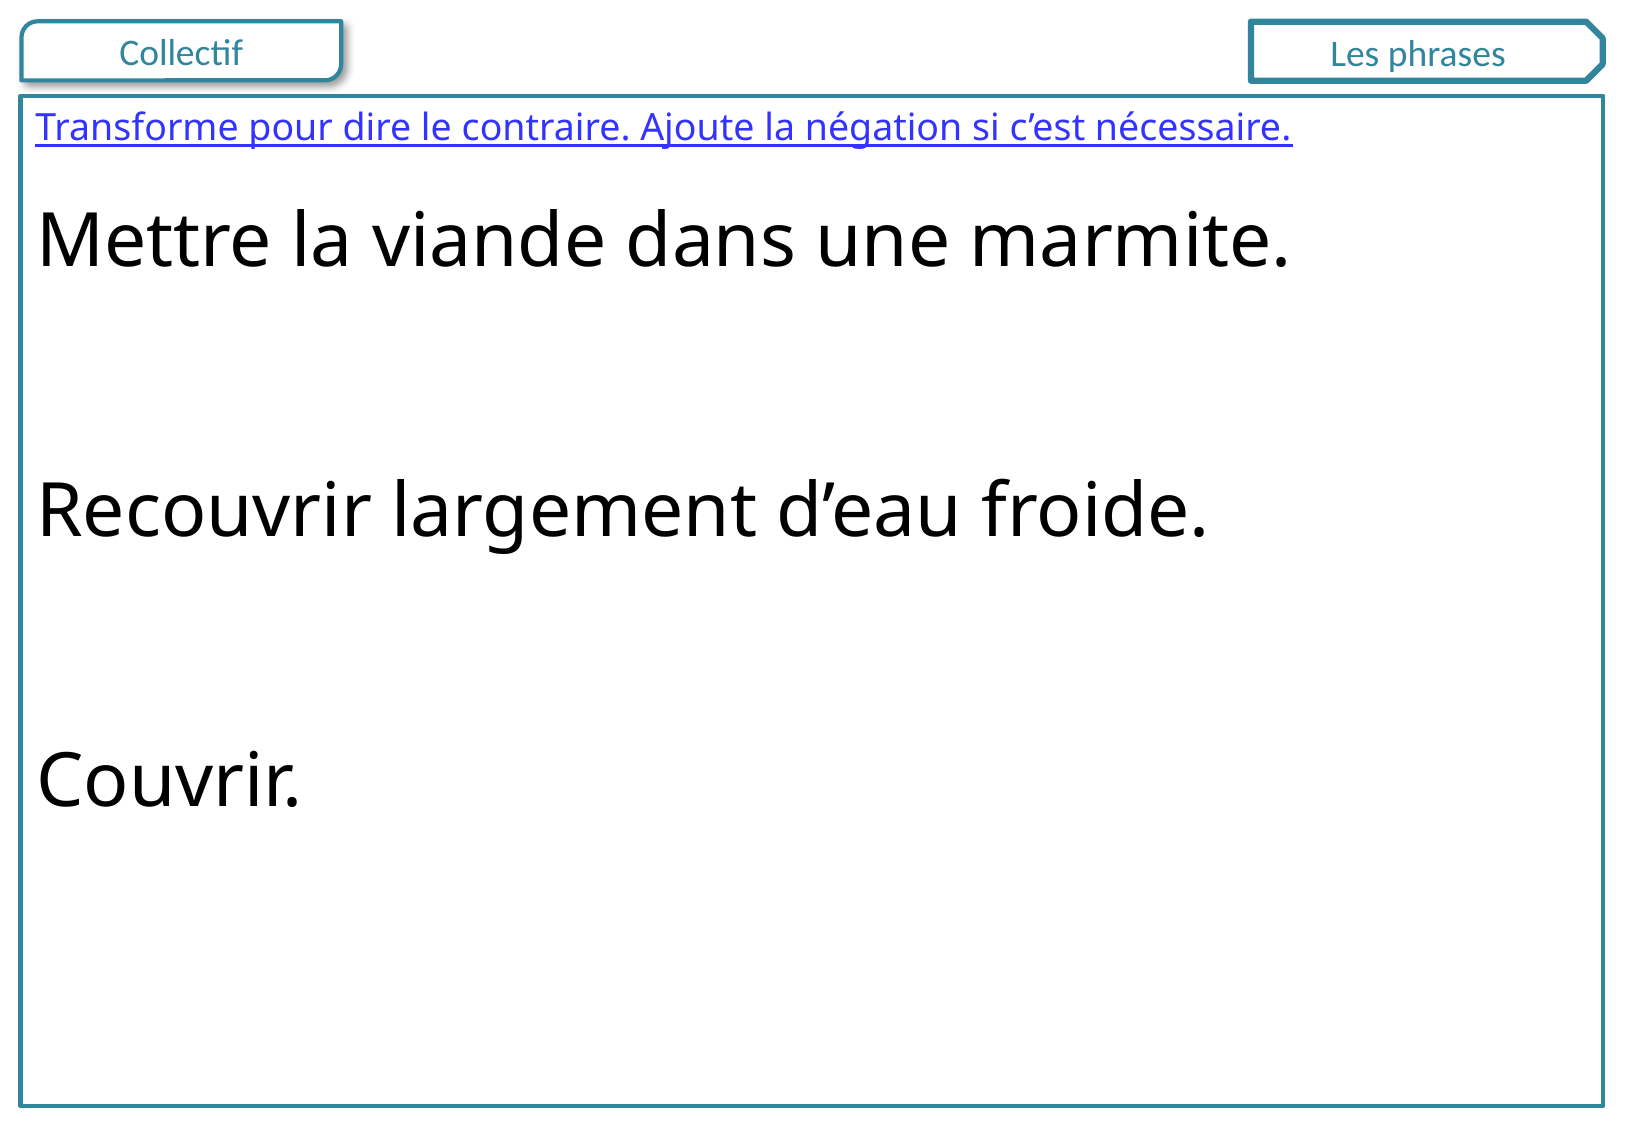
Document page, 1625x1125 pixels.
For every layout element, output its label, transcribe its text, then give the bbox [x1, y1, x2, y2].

list Transforme pour dire le contraire. Ajoute la négation si c’est nécessaire. [18, 94, 1605, 1108]
list Mettre la viande dans une marmite. Recouvrir largement d’eau froide. Couvrir. [21, 184, 1604, 1106]
list Les phrases [1251, 21, 1585, 81]
